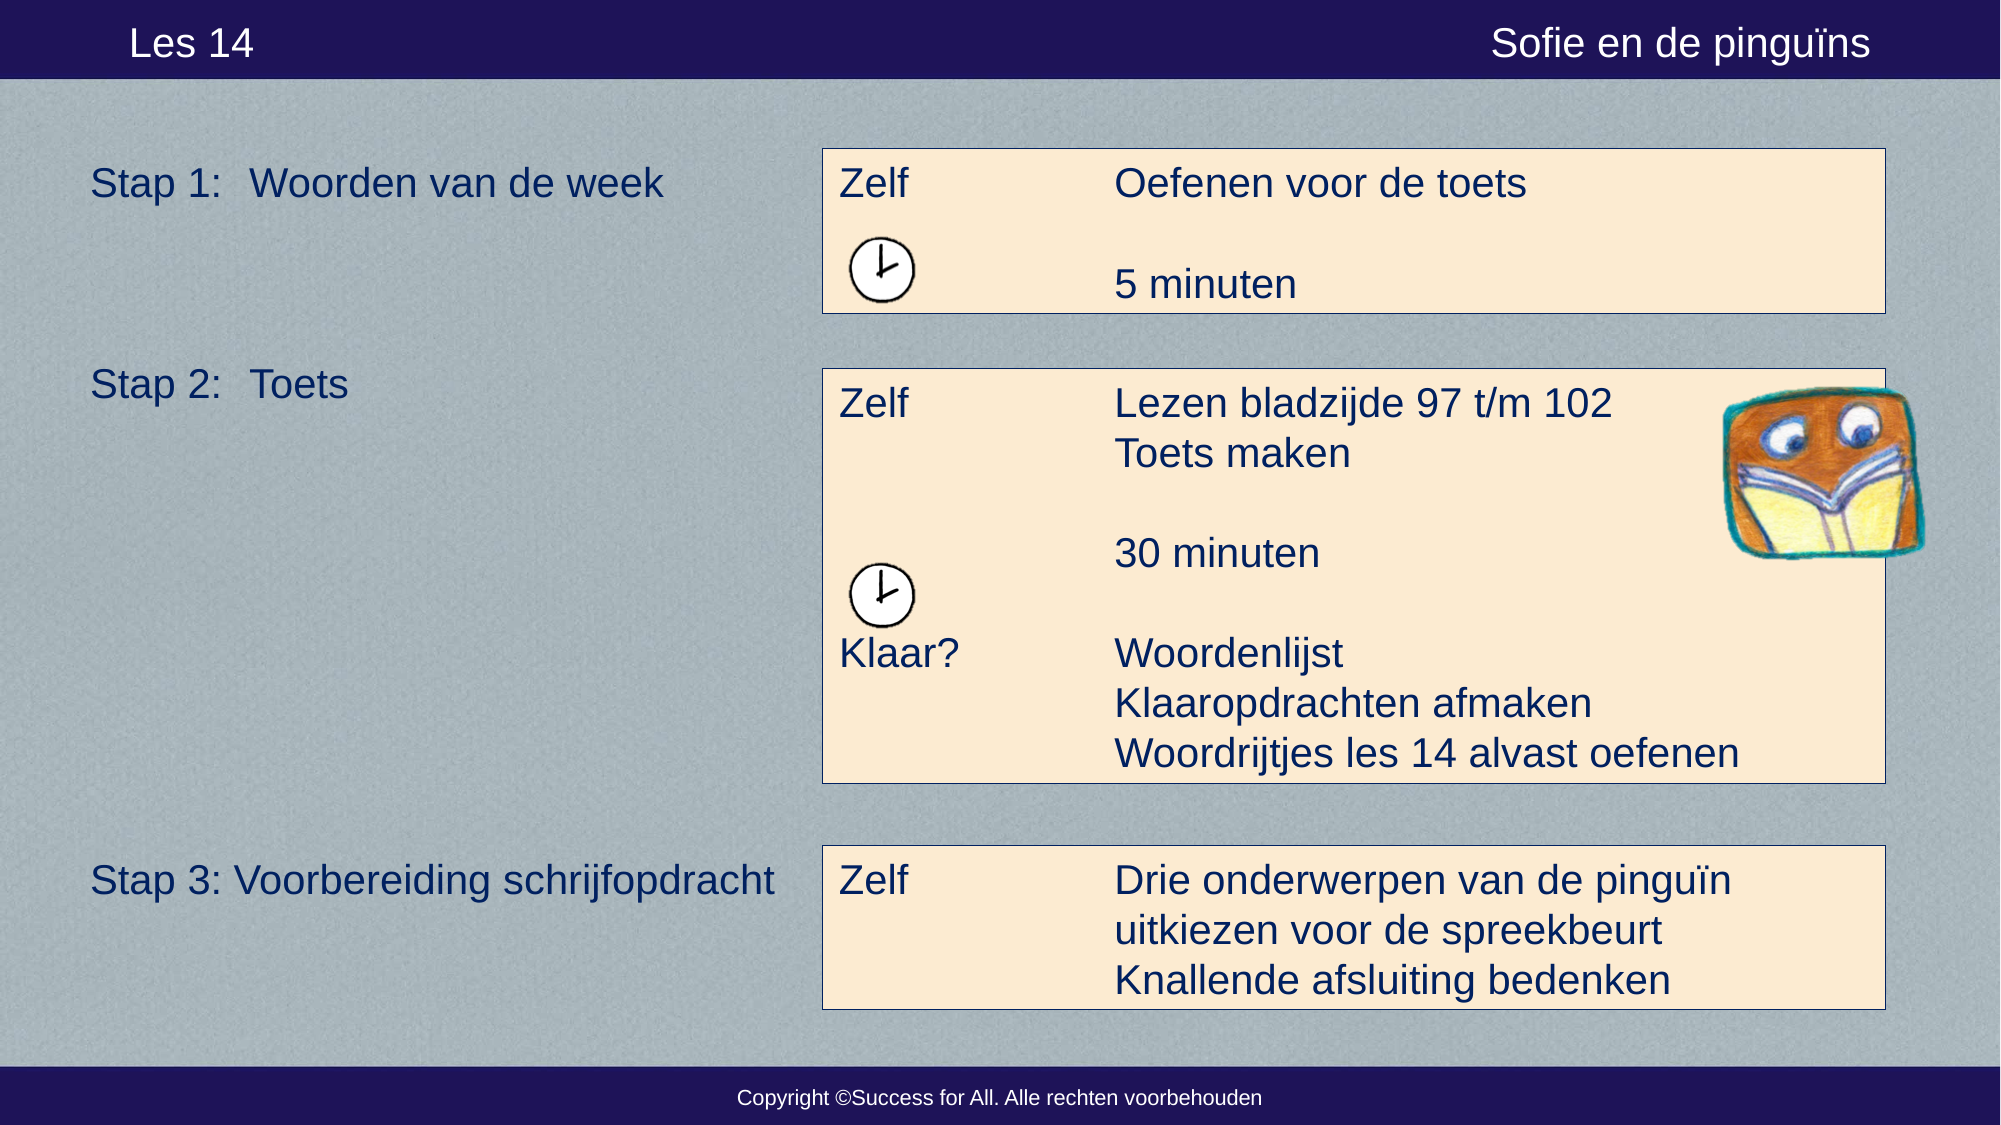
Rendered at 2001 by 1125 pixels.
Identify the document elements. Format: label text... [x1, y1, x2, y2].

text_box Sofie en de pinguïns [999, 8, 1886, 73]
text_box Stap 1: Woorden van de week Stap 2: Toets [75, 148, 868, 714]
text_box Les 14 [114, 8, 354, 73]
text_box Zelf Oefenen voor de toets 5 minuten [822, 148, 1886, 314]
text_box Copyright ©Success for All. Alle rechten voorbehouden [0, 1076, 2000, 1125]
text_box Stap 3: Voorbereiding schrijfopdracht [75, 845, 822, 910]
picture [0, 0, 2001, 1125]
text_box Zelf Drie onderwerpen van de pinguïn uitkiezen voor de spreekbeurt Knallende afsluiting bedenken [822, 845, 1886, 1010]
text_box Zelf Lezen bladzijde 97 t/m 102 Toets maken 30 minuten Klaar? Woordenlijst Klaaropdrachten afmaken Woordrijtjes les 14 alvast oefenen [822, 368, 1886, 784]
